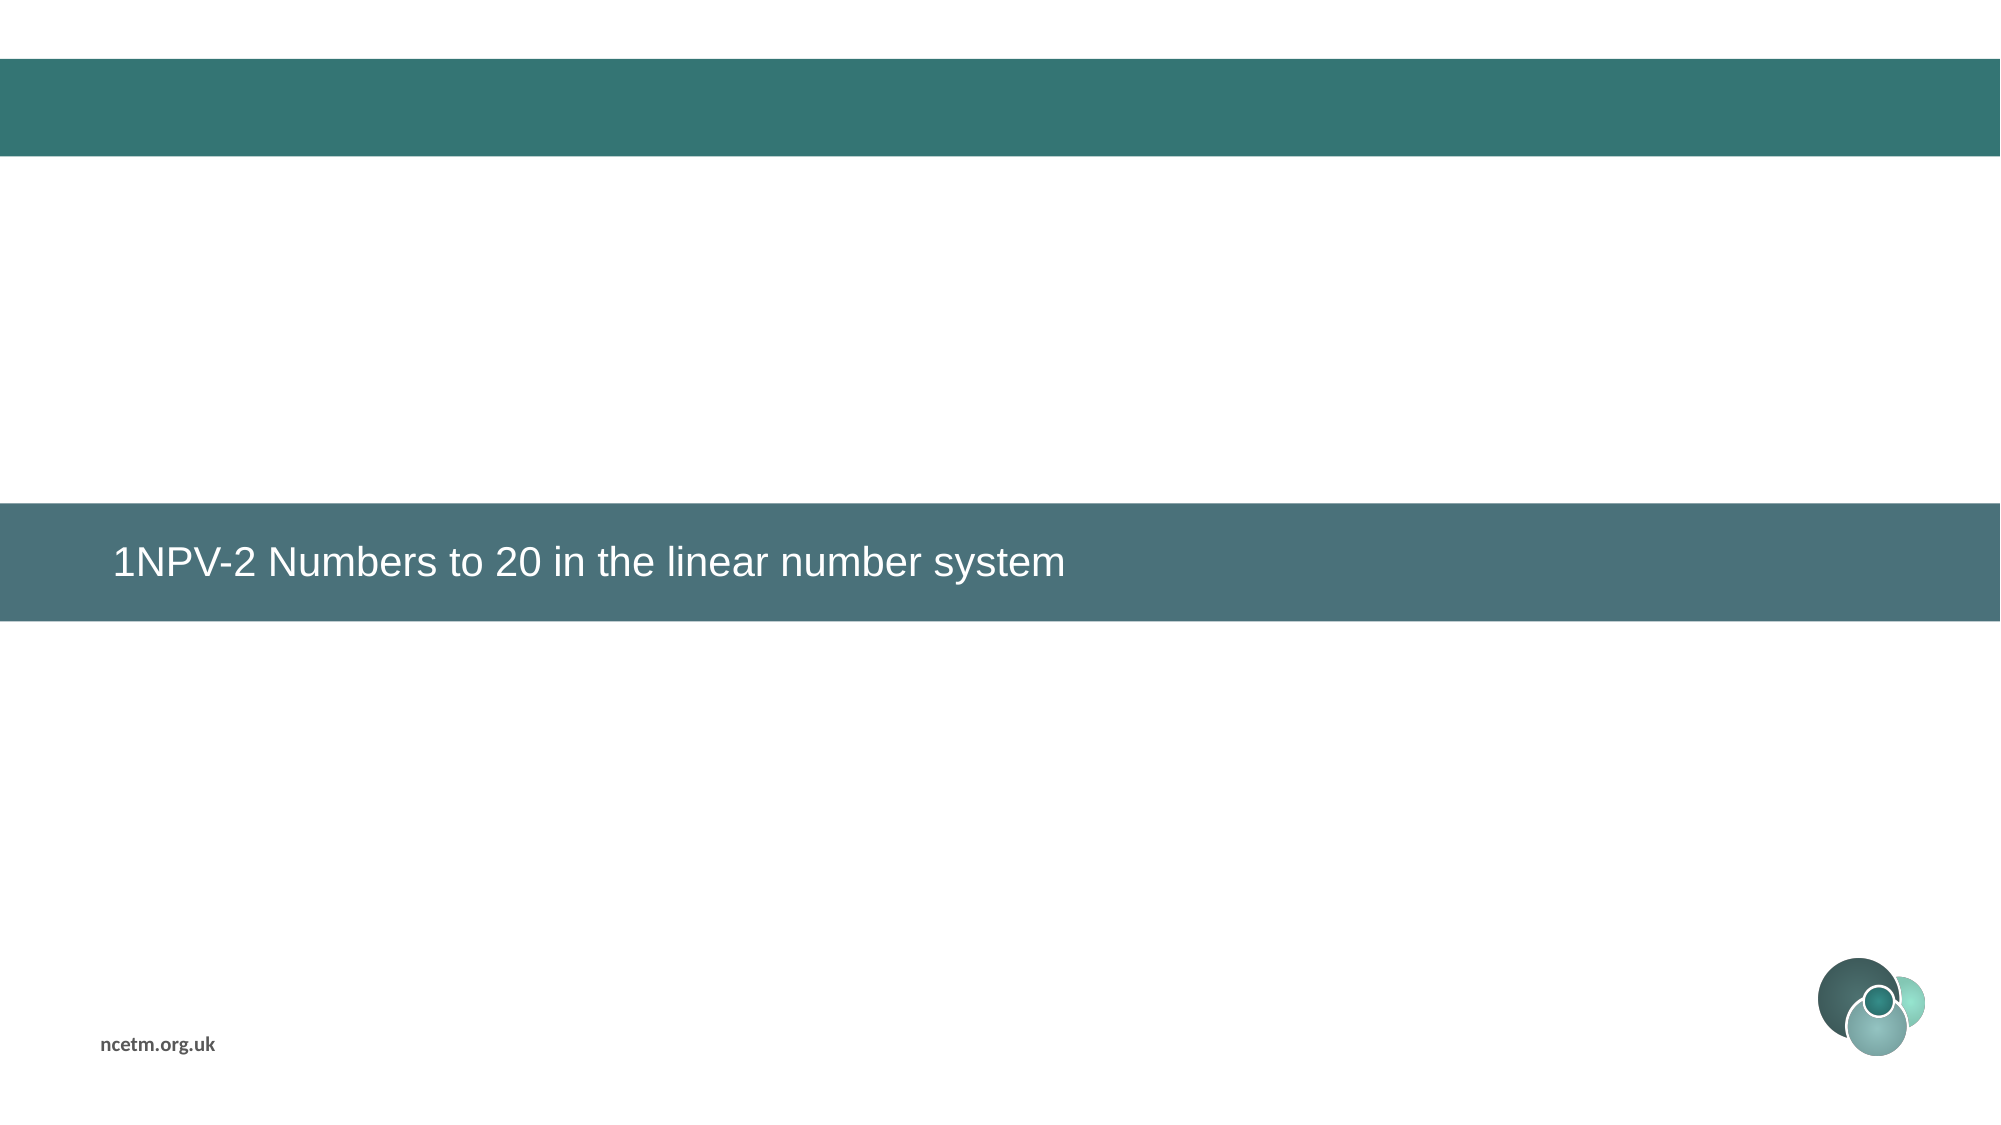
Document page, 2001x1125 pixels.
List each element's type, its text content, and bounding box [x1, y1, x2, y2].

text_box 1NPV-2 Numbers to 20 in the linear number system [97, 527, 1945, 598]
text_box [0, 503, 2000, 622]
picture [1818, 958, 1925, 1056]
